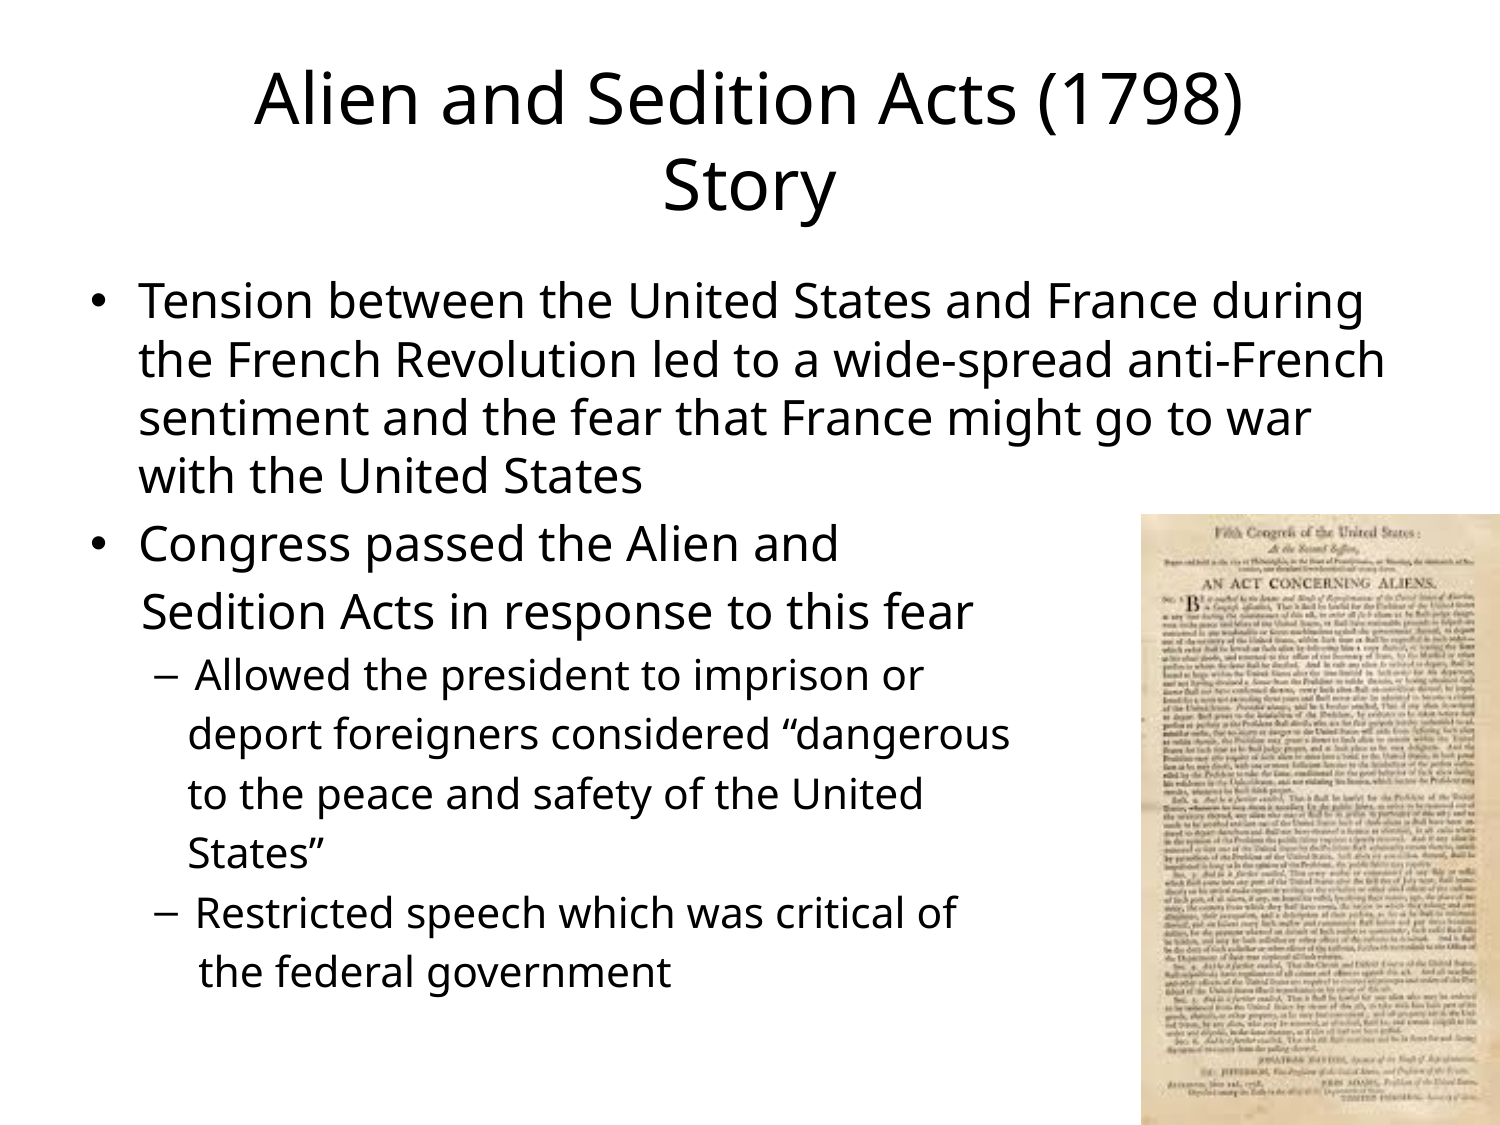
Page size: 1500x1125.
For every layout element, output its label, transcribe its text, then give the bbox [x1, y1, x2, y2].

picture [1141, 514, 1500, 1125]
list Tension between the United States and France during the French Revolution led to a wide-spread anti-French sentiment and the fear that France might go to war with the United States Congress passed the Alien and Sedition Acts in response to this fear Allowed the president to imprison or deport foreigners considered “dangerous to the peace and safety of the United States” Restricted speech which was critical of the federal government [75, 262, 1425, 1005]
title Alien and Sedition Acts (1798) Story [75, 45, 1425, 233]
